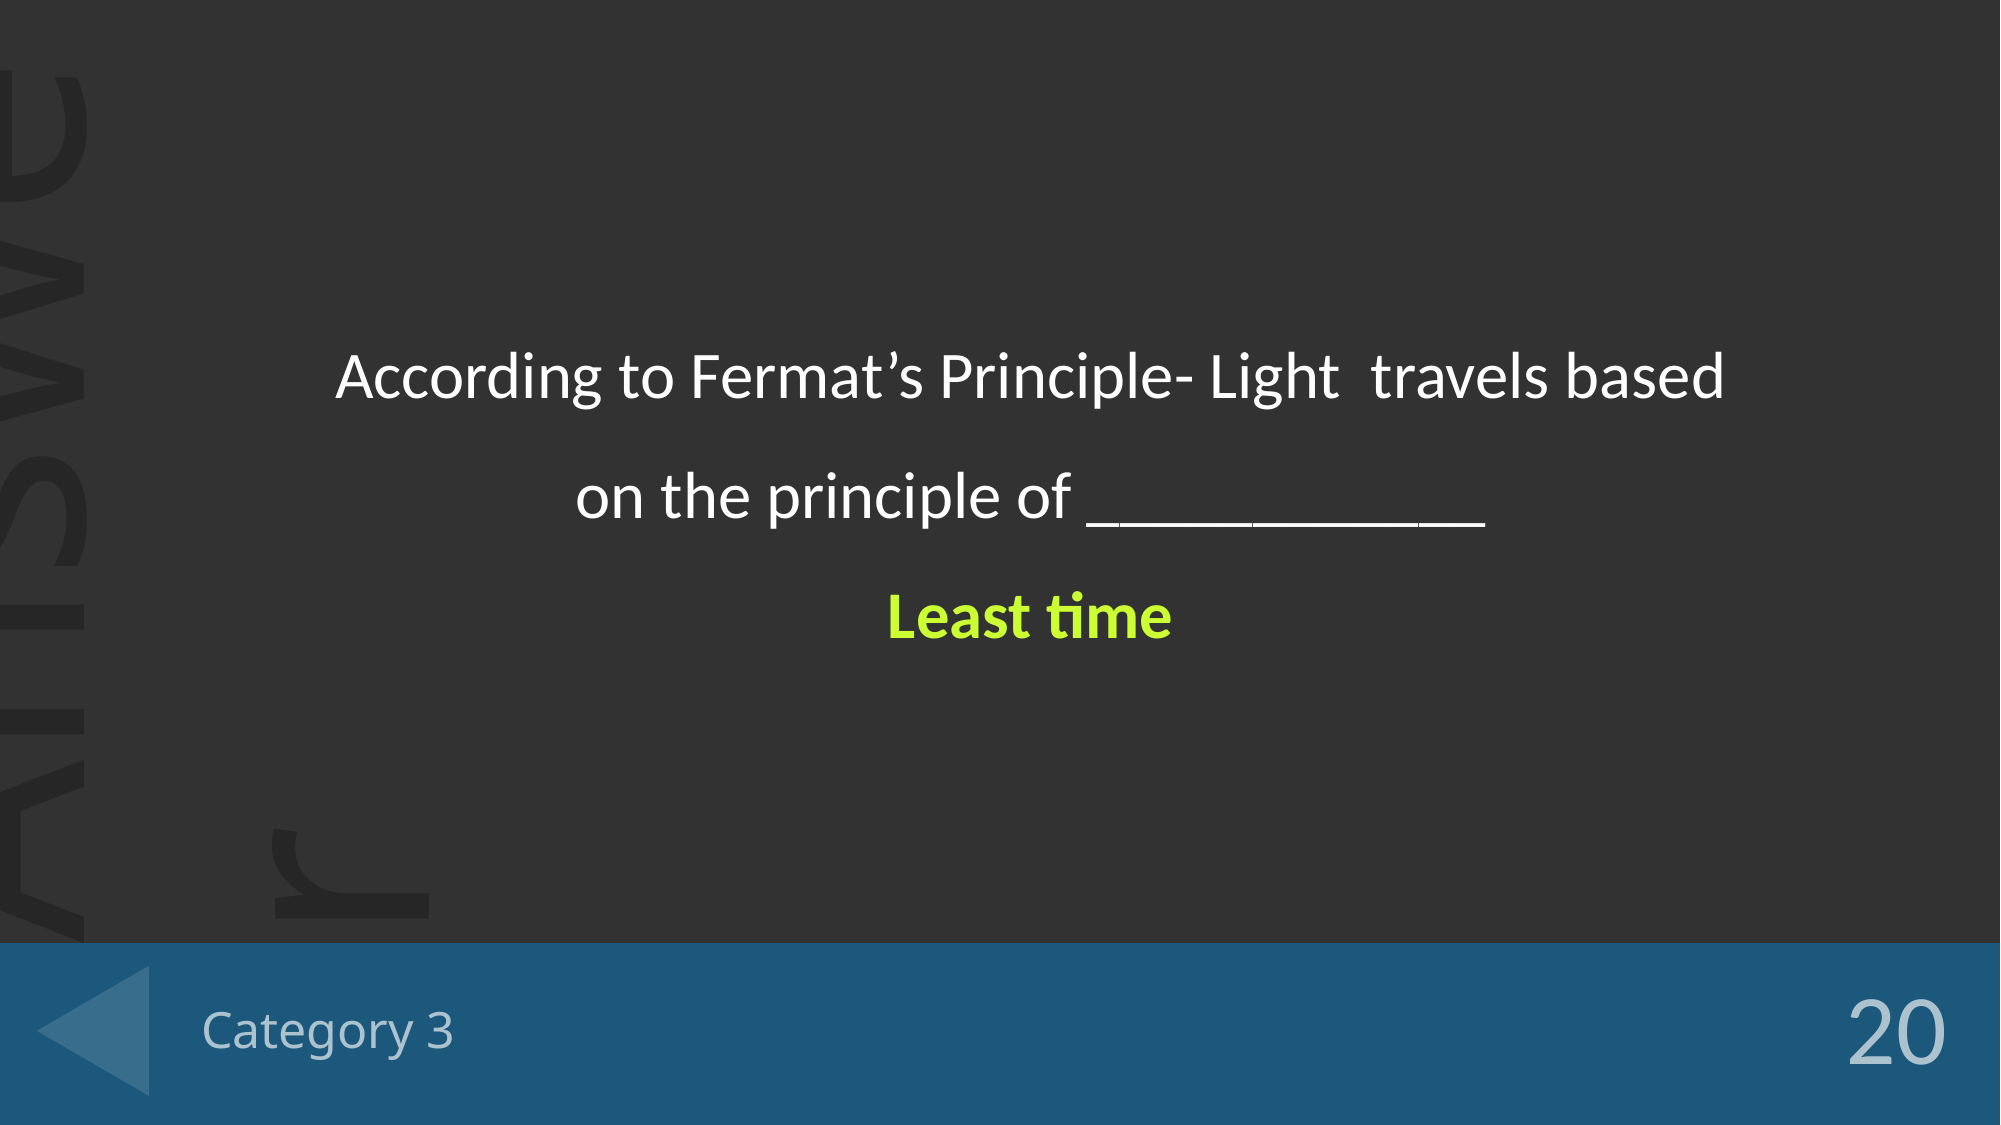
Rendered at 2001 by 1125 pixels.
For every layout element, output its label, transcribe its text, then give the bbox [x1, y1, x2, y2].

list 20 [1494, 967, 1963, 1097]
list According to Fermat’s Principle- Light travels based on the principle of ____________ Least time [302, 307, 1760, 636]
title Category 3 [185, 967, 1494, 1097]
